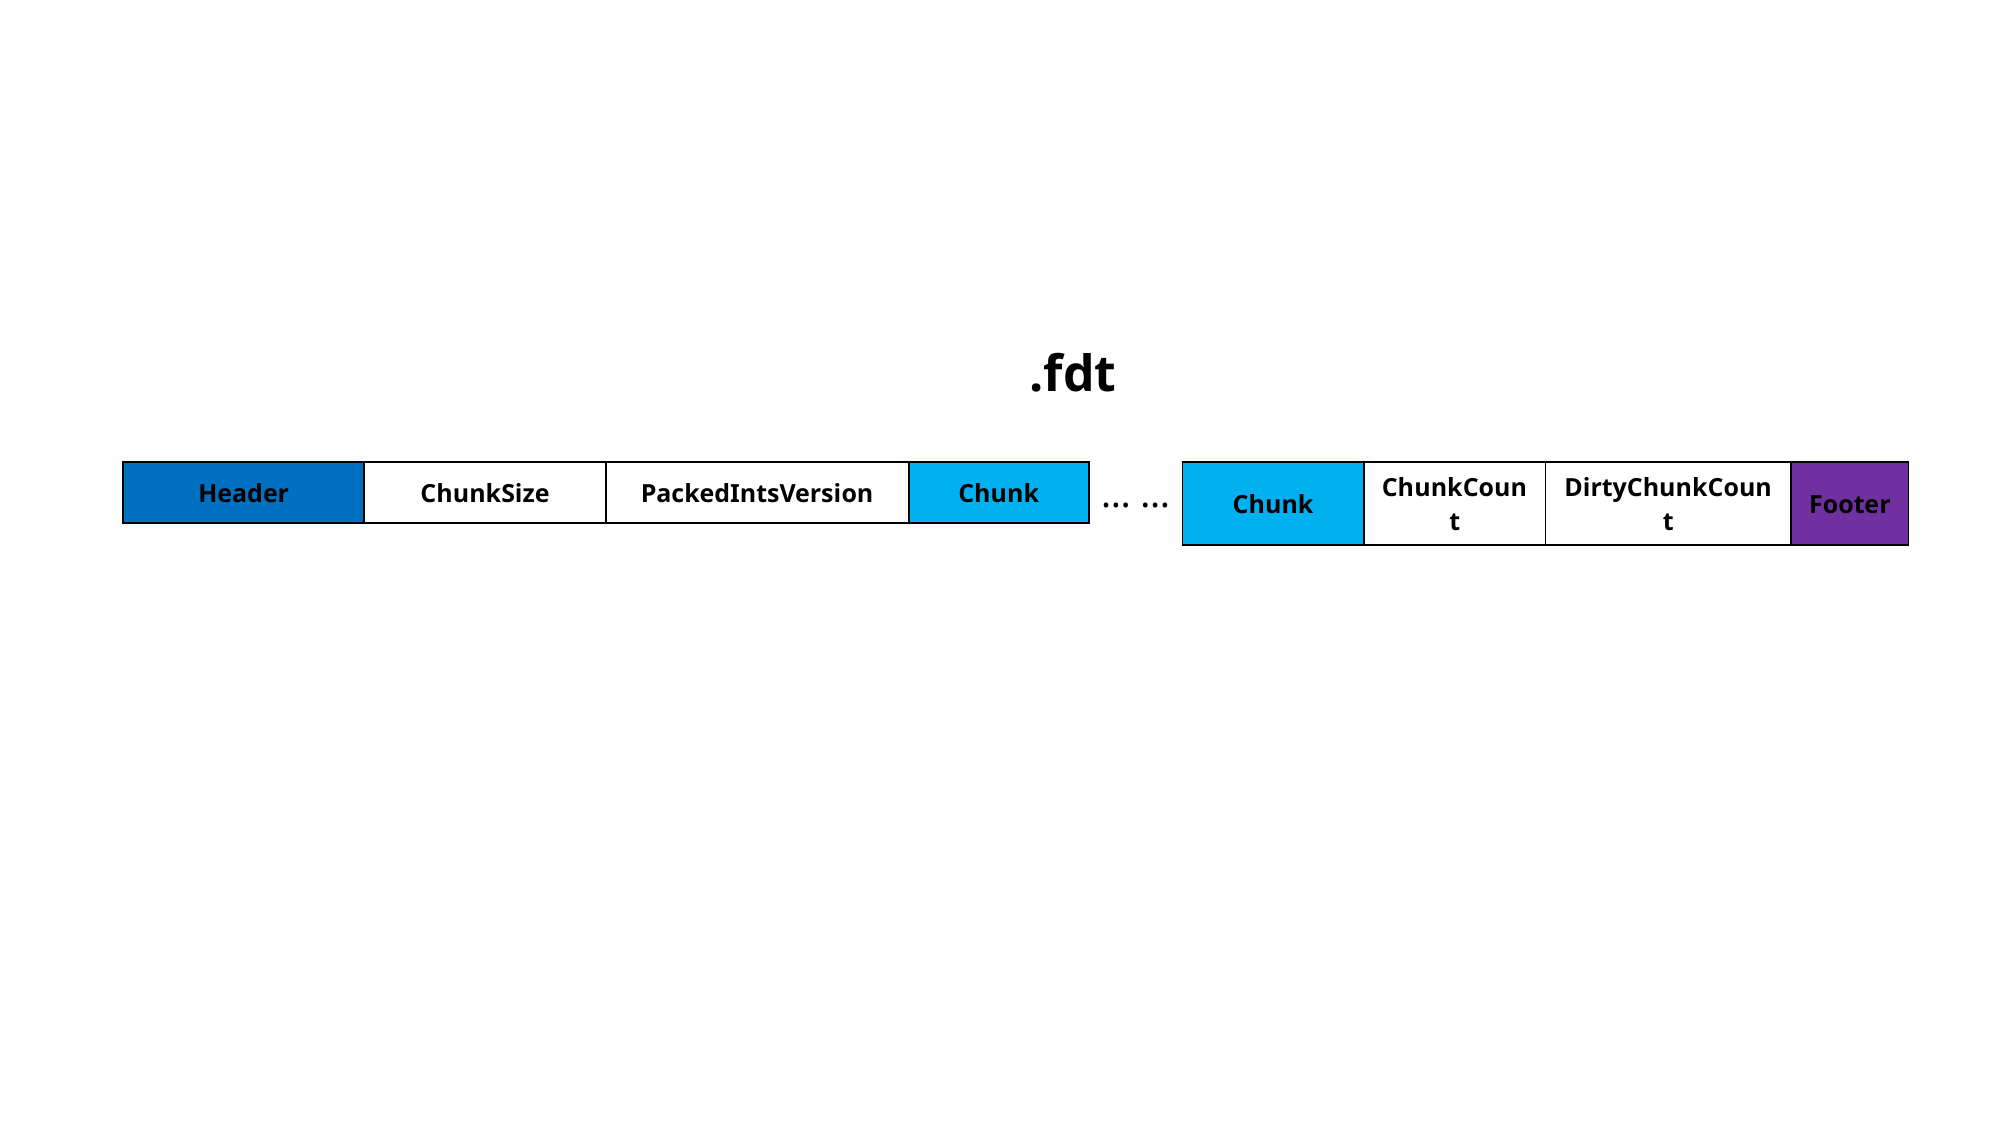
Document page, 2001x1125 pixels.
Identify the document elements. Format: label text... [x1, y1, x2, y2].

text_box .fdt [1014, 334, 1132, 410]
table_header Header [124, 463, 363, 522]
table_header Chunk [910, 463, 1086, 522]
table_header DirtyChunkCount [1546, 463, 1790, 544]
table_header Chunk [1183, 463, 1363, 544]
text_box … … [1086, 462, 1186, 522]
table_header ChunkCount [1365, 463, 1545, 544]
table_header Footer [1792, 463, 1908, 544]
table_header PackedIntsVersion [607, 463, 908, 522]
table_header ChunkSize [365, 463, 605, 522]
